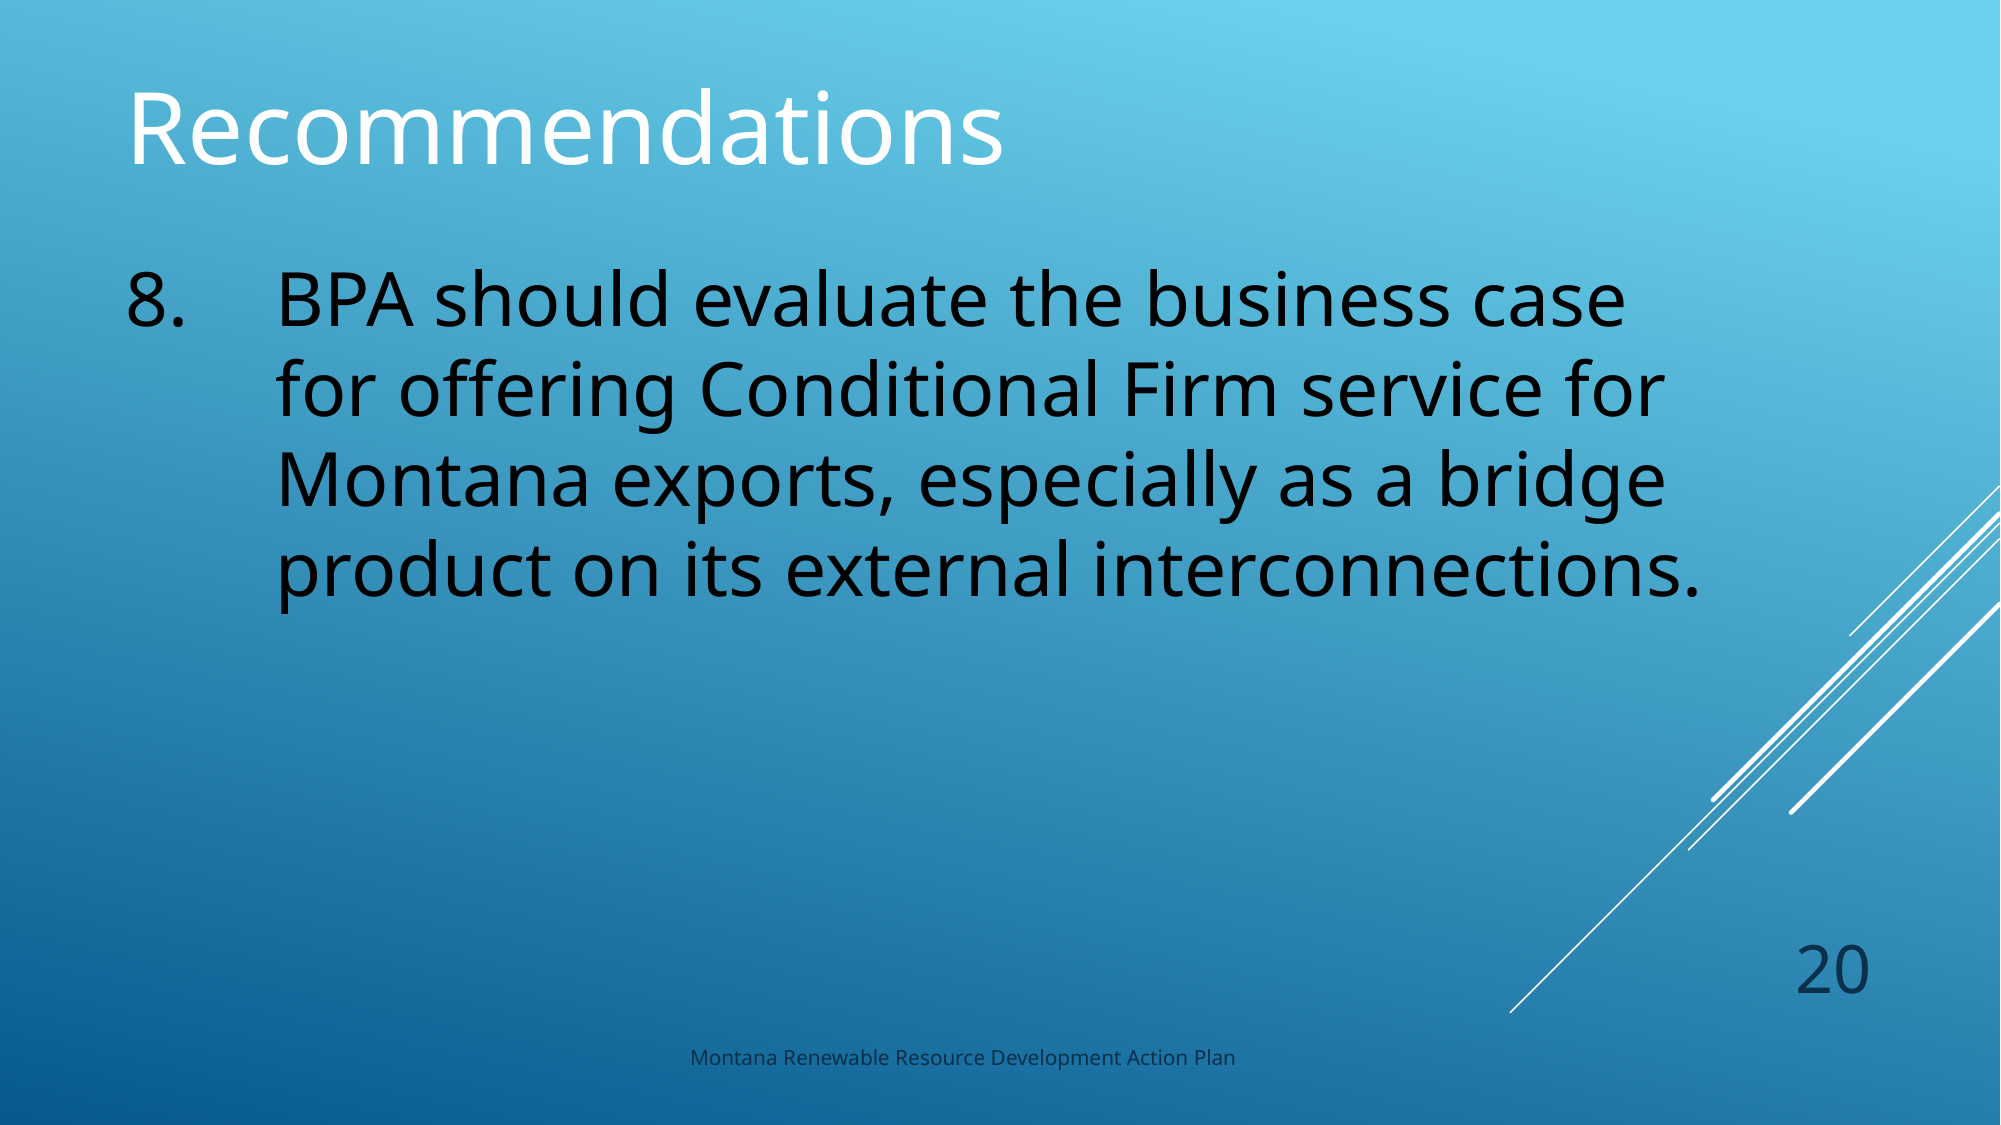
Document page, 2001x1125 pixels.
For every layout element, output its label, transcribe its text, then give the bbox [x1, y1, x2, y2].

text_box Recommendations [110, 56, 1874, 192]
text_box BPA should evaluate the business case for offering Conditional Firm service for Montana exports, especially as a bridge product on its external interconnections. [110, 244, 1735, 700]
footer Montana Renewable Resource Development Action Plan [675, 1037, 1425, 1098]
slide_number 20 [1700, 915, 1888, 1025]
